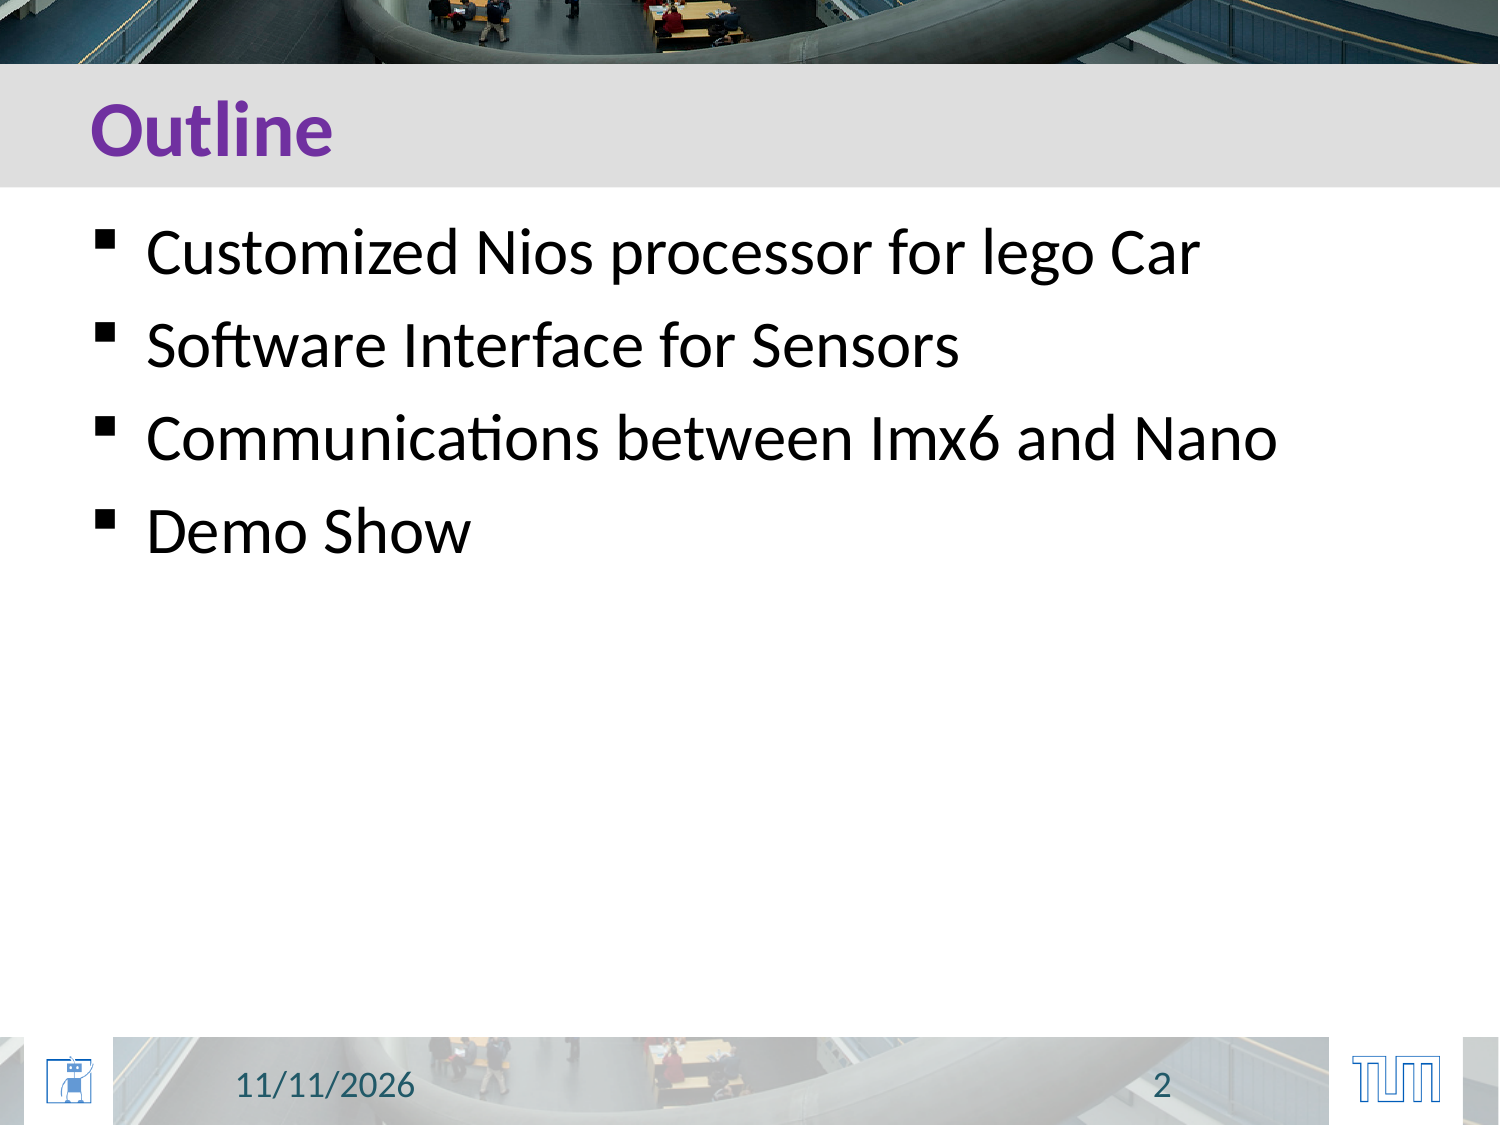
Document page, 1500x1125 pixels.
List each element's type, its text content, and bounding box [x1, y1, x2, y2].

list Customized Nios processor for lego Car Software Interface for Sensors Communications between Imx6 and Nano Demo Show [75, 200, 1425, 1025]
slide_number 2 [1012, 1052, 1313, 1113]
picture [0, 1032, 1500, 1125]
title Outline [75, 62, 1425, 188]
picture [0, 0, 1500, 64]
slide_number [162, 1052, 488, 1113]
